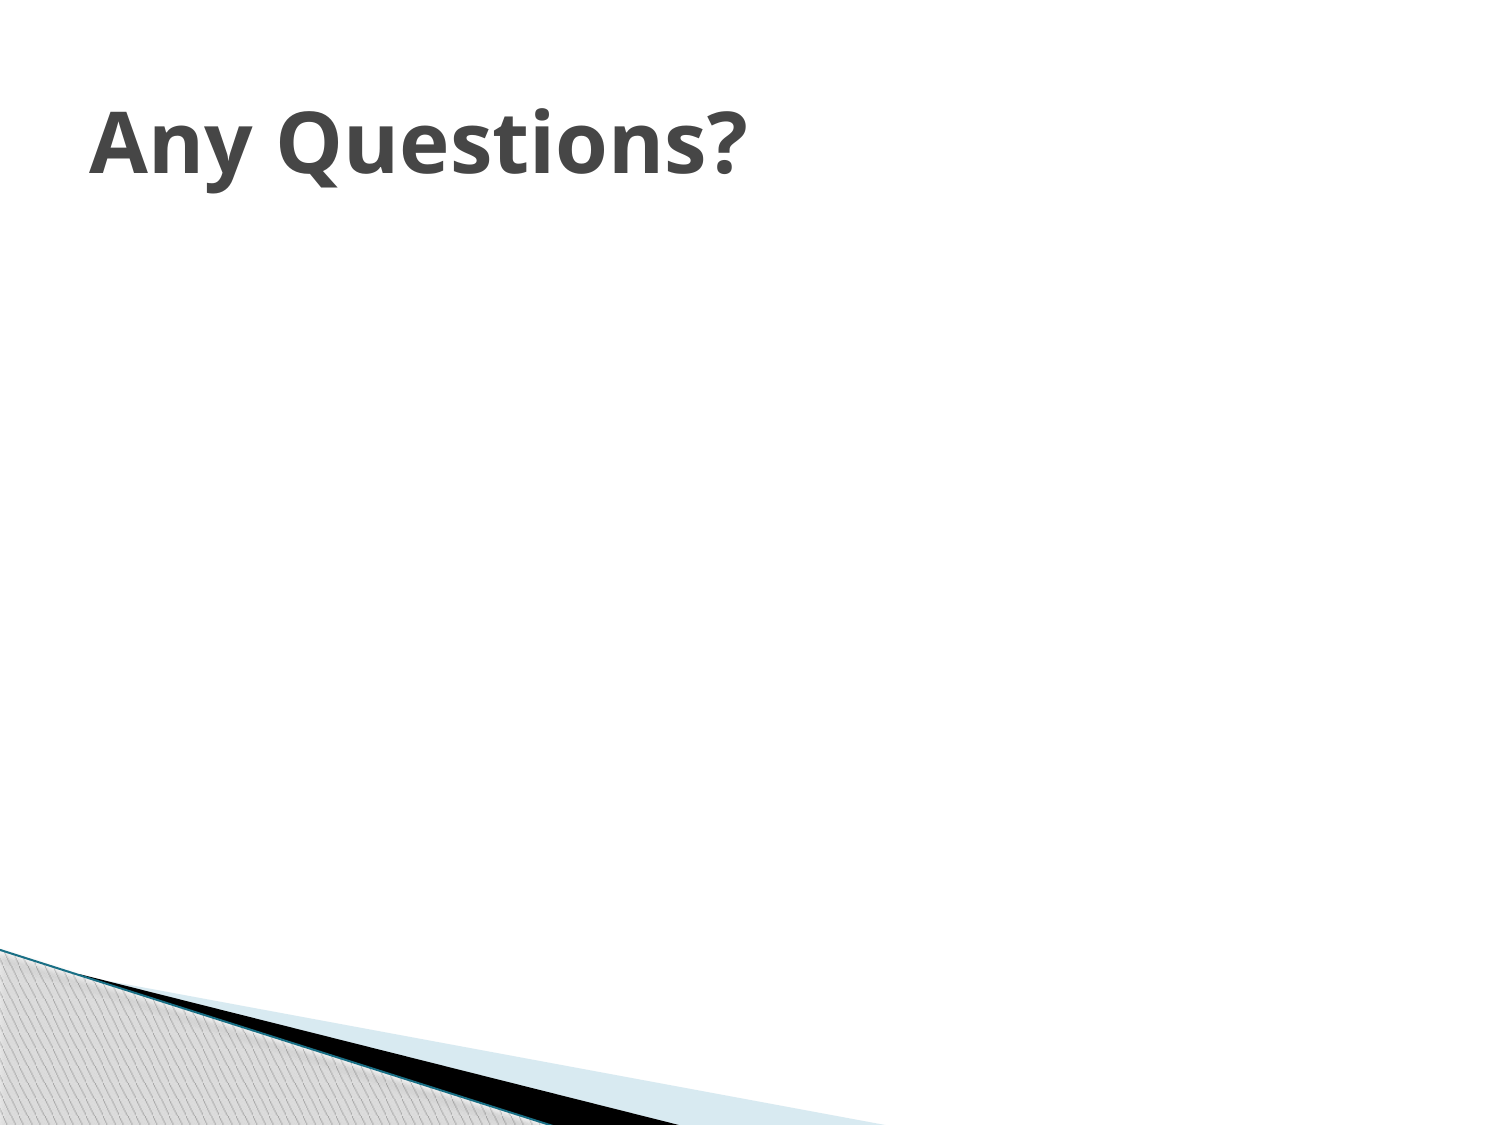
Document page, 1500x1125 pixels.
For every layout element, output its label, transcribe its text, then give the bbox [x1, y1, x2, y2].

title Any Questions? [75, 45, 1425, 233]
